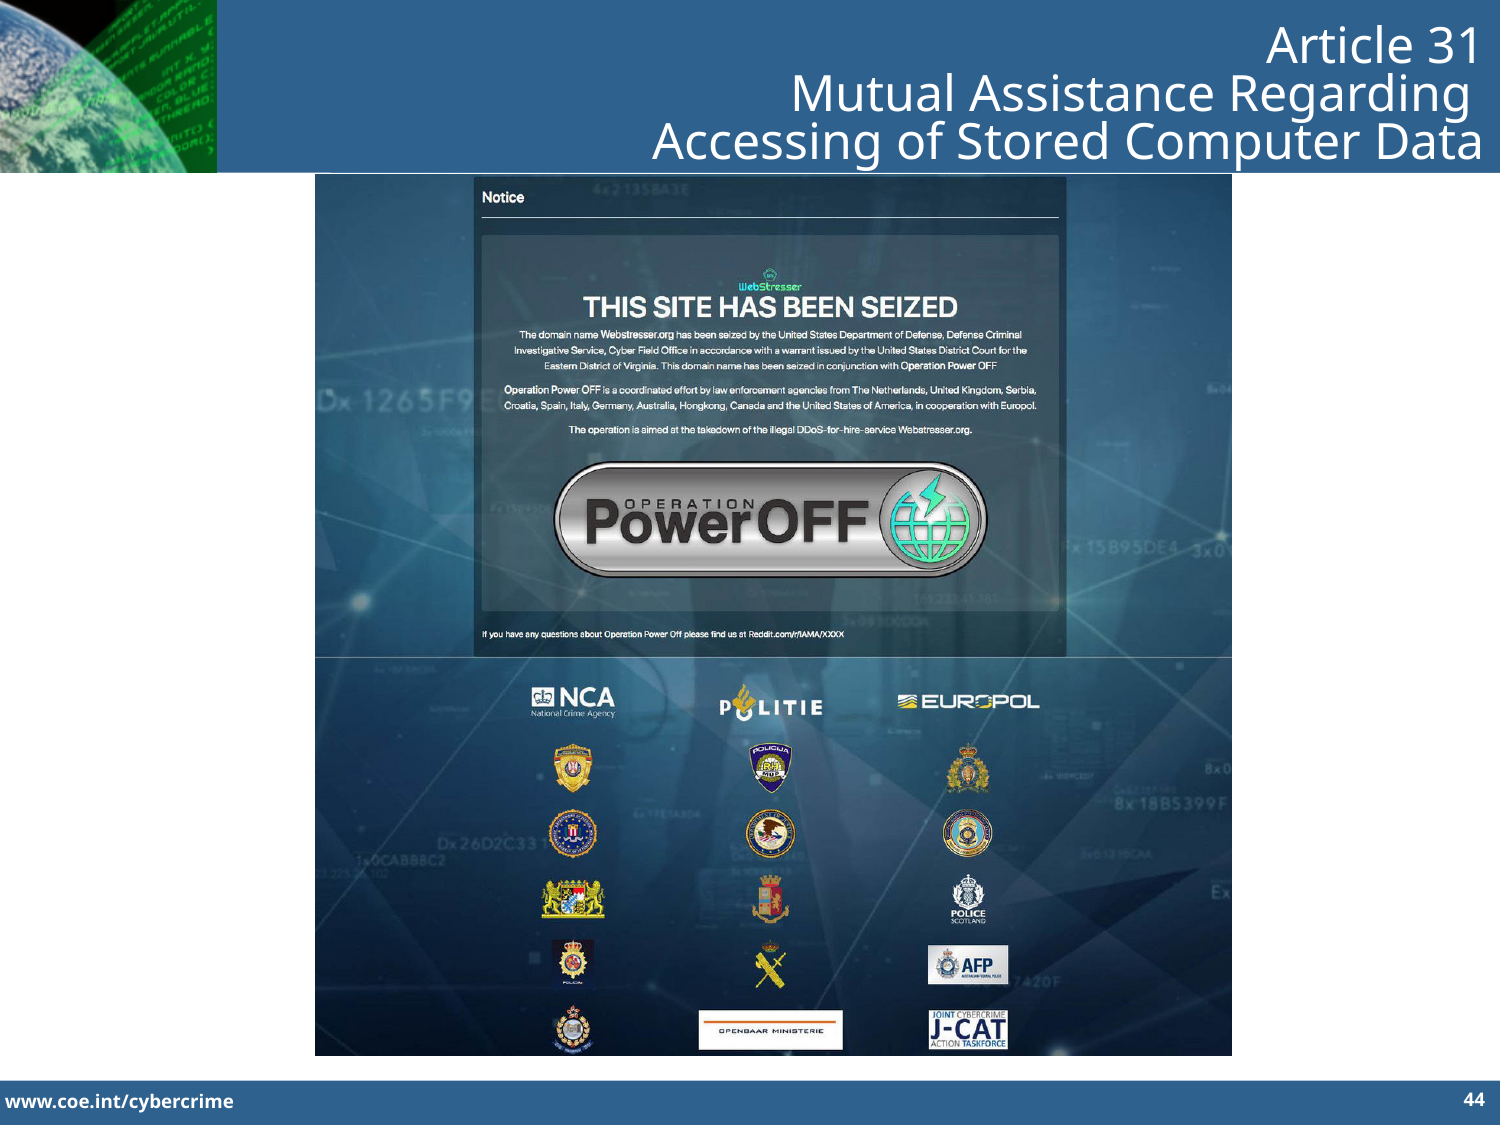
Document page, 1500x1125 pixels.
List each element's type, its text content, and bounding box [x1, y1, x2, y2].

text_box Article 31 Mutual Assistance Regarding Accessing of Stored Computer Data [329, 20, 1500, 174]
slide_number 44 [1149, 1079, 1500, 1125]
picture [0, 1, 217, 173]
picture [315, 174, 1232, 1056]
